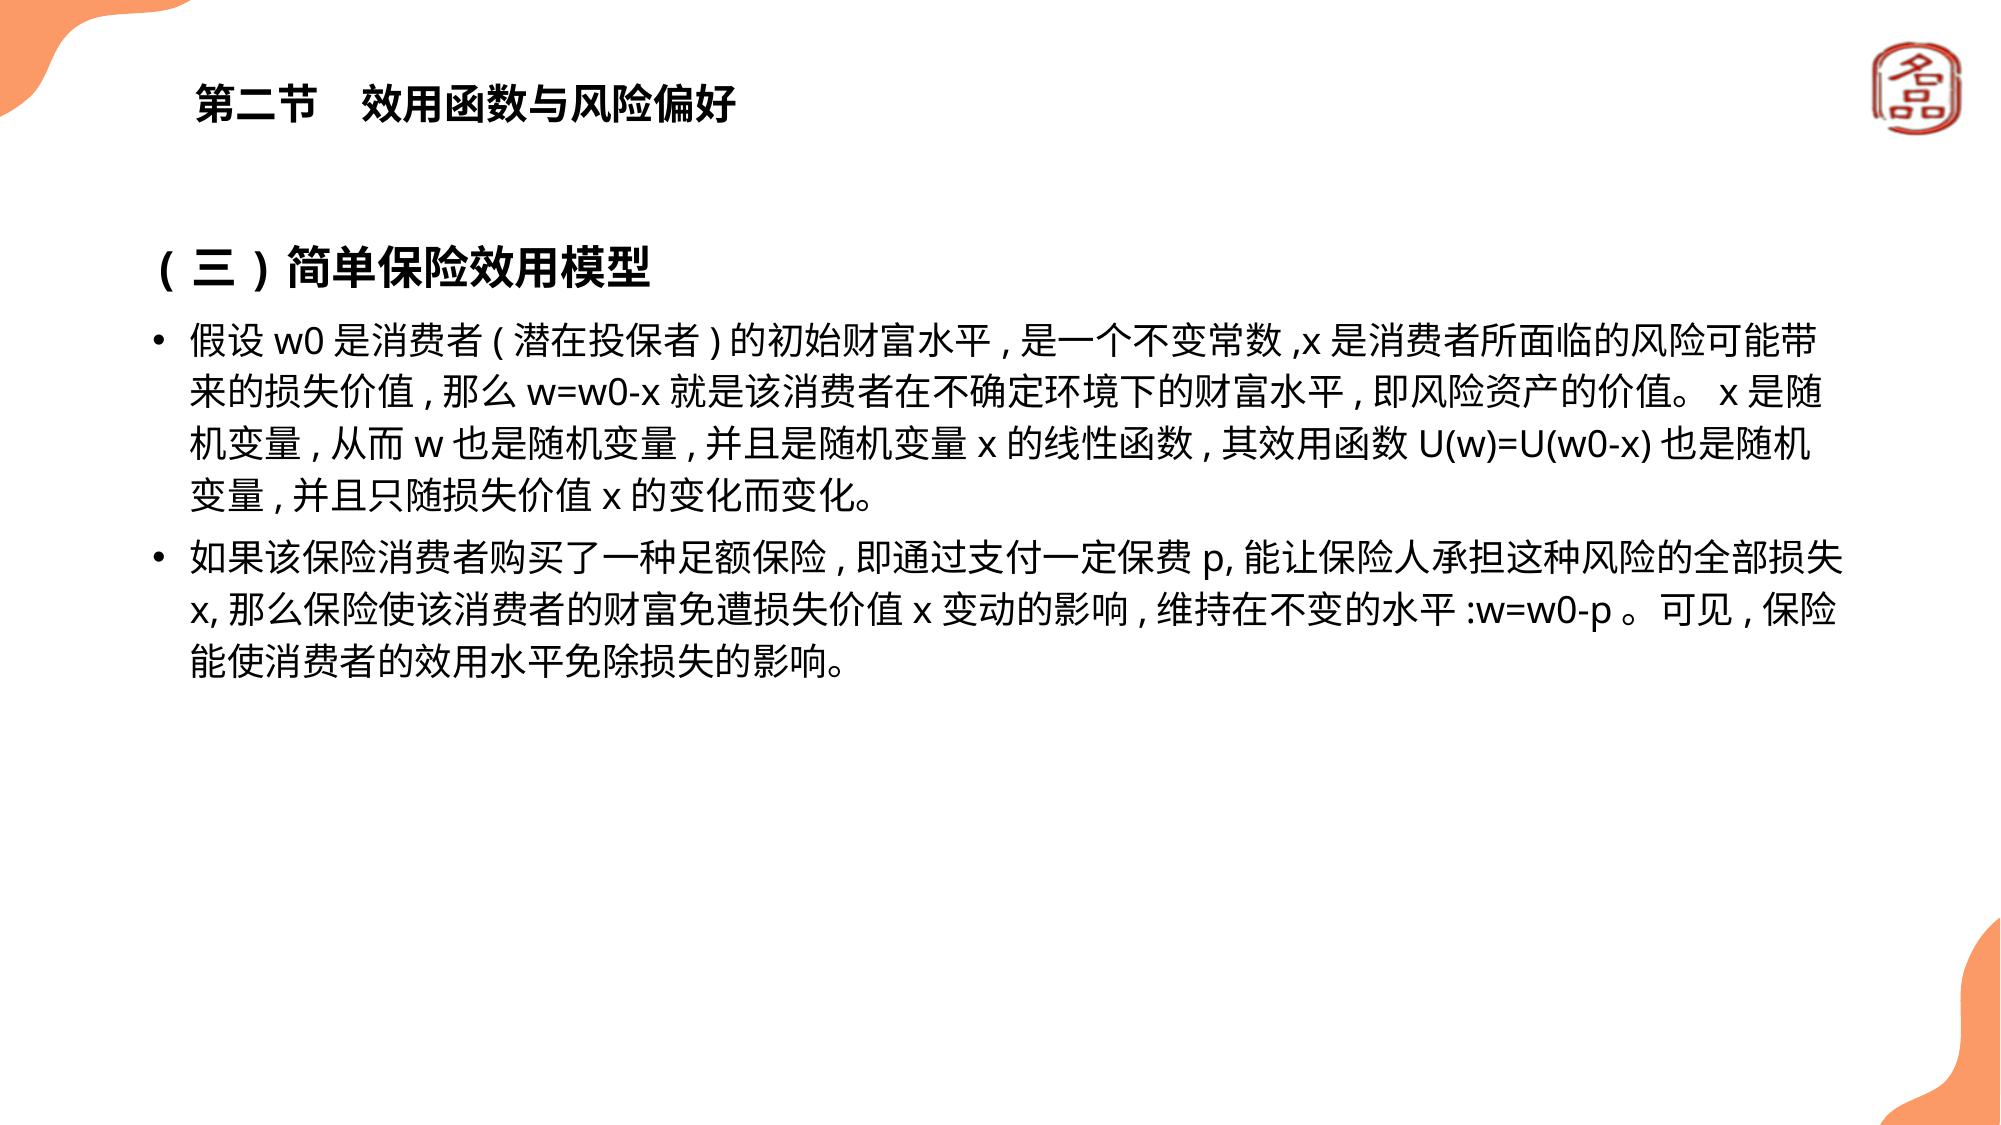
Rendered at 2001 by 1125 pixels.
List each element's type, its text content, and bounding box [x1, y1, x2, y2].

title 第二节 效用函数与风险偏好 [137, 60, 1863, 152]
picture [1861, 10, 1990, 147]
list (三)简单保险效用模型 假设w0是消费者(潜在投保者)的初始财富水平,是一个不变常数,x是消费者所面临的风险可能带来的损失价值,那么w=w0-x就是该消费者在不确定环境下的财富水平,即风险资产的价值。x是随机变量,从而w也是随机变量,并且是随机变量x的线性函数,其效用函数U(w)=U(w0-x)也是随机变量,并且只随损失价值x的变化而变化。 如果该保险消费者购买了一种足额保险,即通过支付一定保费p,能让保险人承担这种风险的全部损失x,那么保险使该消费者的财富免遭损失价值x变动的影响,维持在不变的水平:w=w0-p。可见,保险能使消费者的效用水平免除损失的影响。 [137, 217, 1863, 1031]
